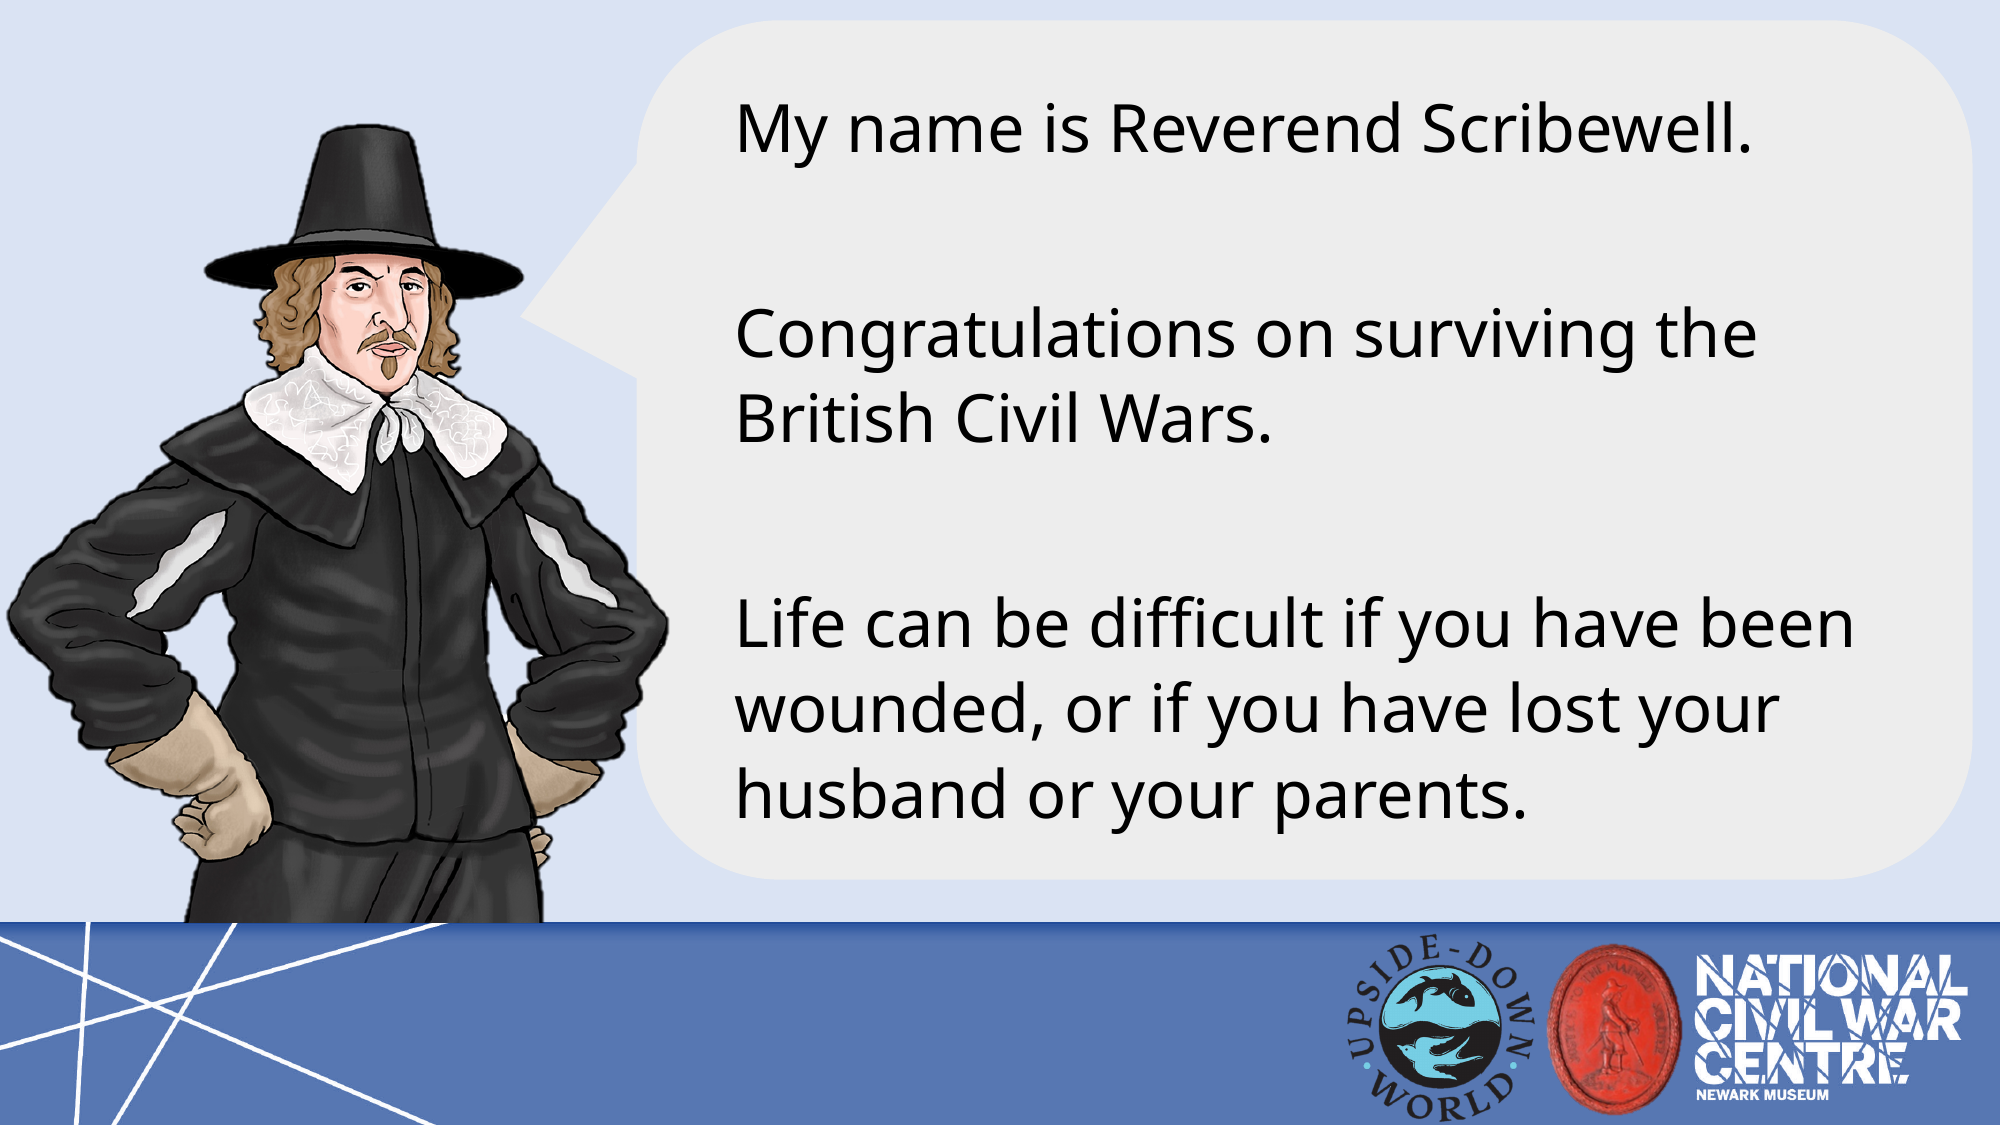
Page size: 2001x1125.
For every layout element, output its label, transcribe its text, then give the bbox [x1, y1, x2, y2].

picture [0, 102, 2000, 1125]
text_box [649, 19, 1974, 868]
text_box My name is Reverend Scribewell. Congratulations on surviving the British Civil Wars. Life can be difficult if you have been wounded, or if you have lost your husband or your parents. [719, 73, 1915, 922]
